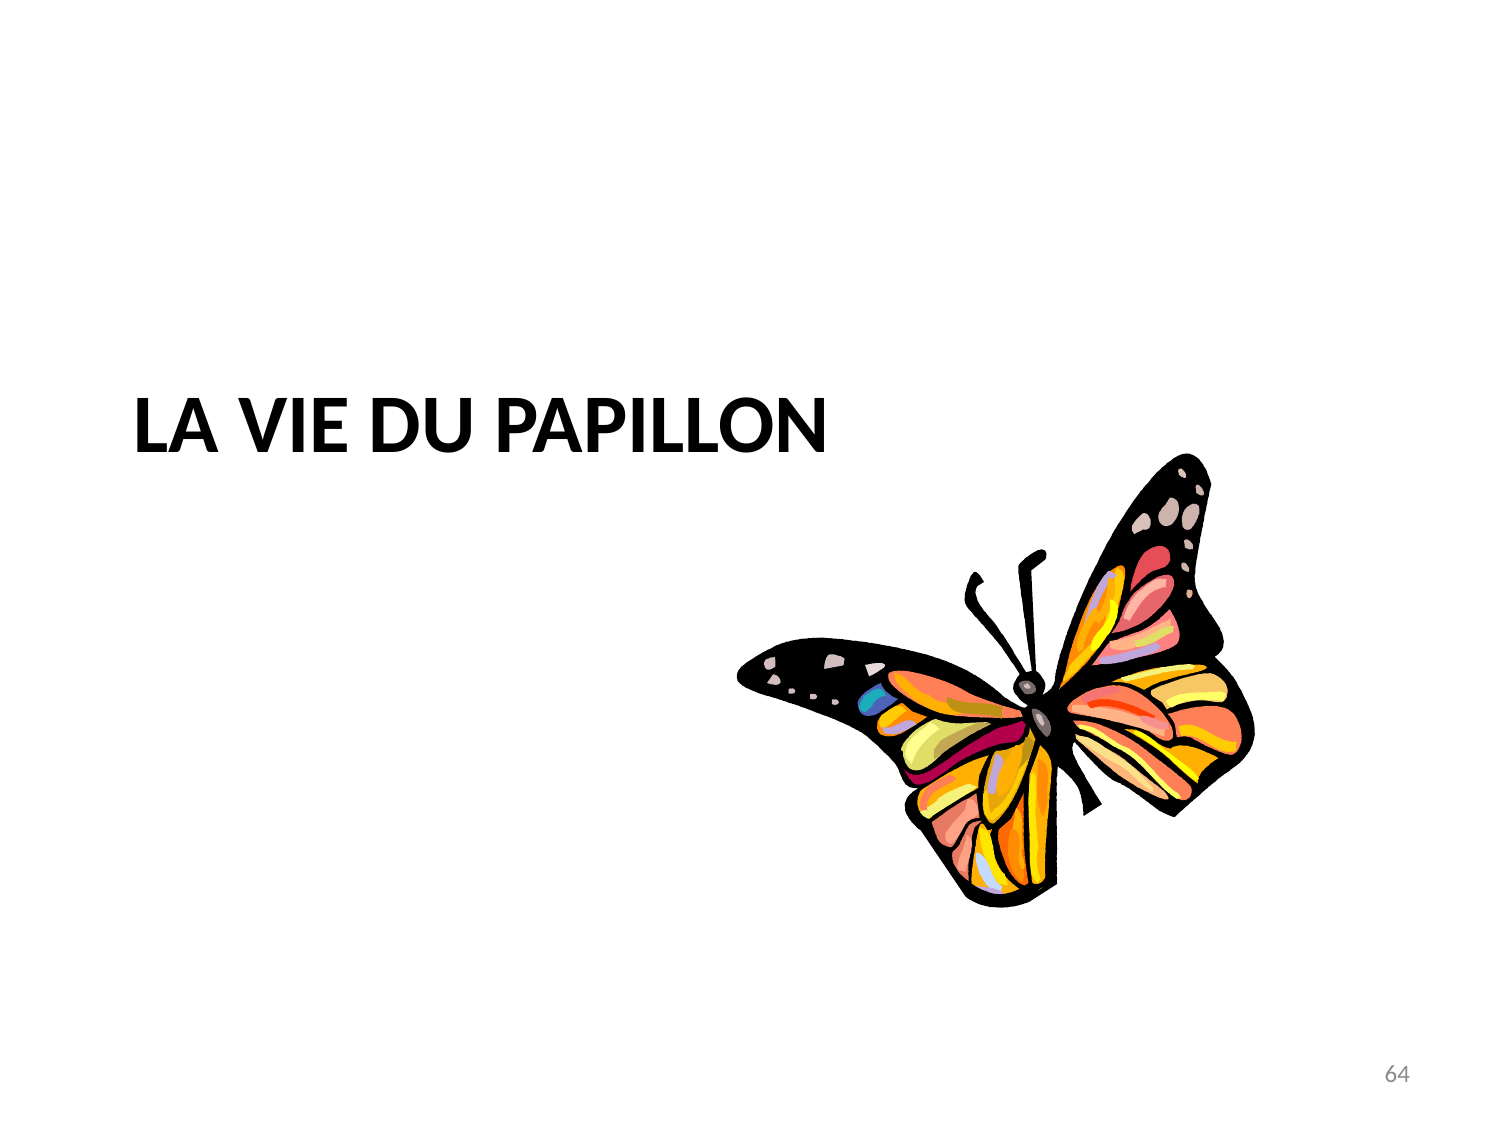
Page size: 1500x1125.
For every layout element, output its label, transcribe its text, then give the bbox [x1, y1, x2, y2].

slide_number 64 [1074, 1042, 1425, 1103]
title LA vie du papillon [118, 361, 1447, 586]
picture [789, 505, 1299, 868]
